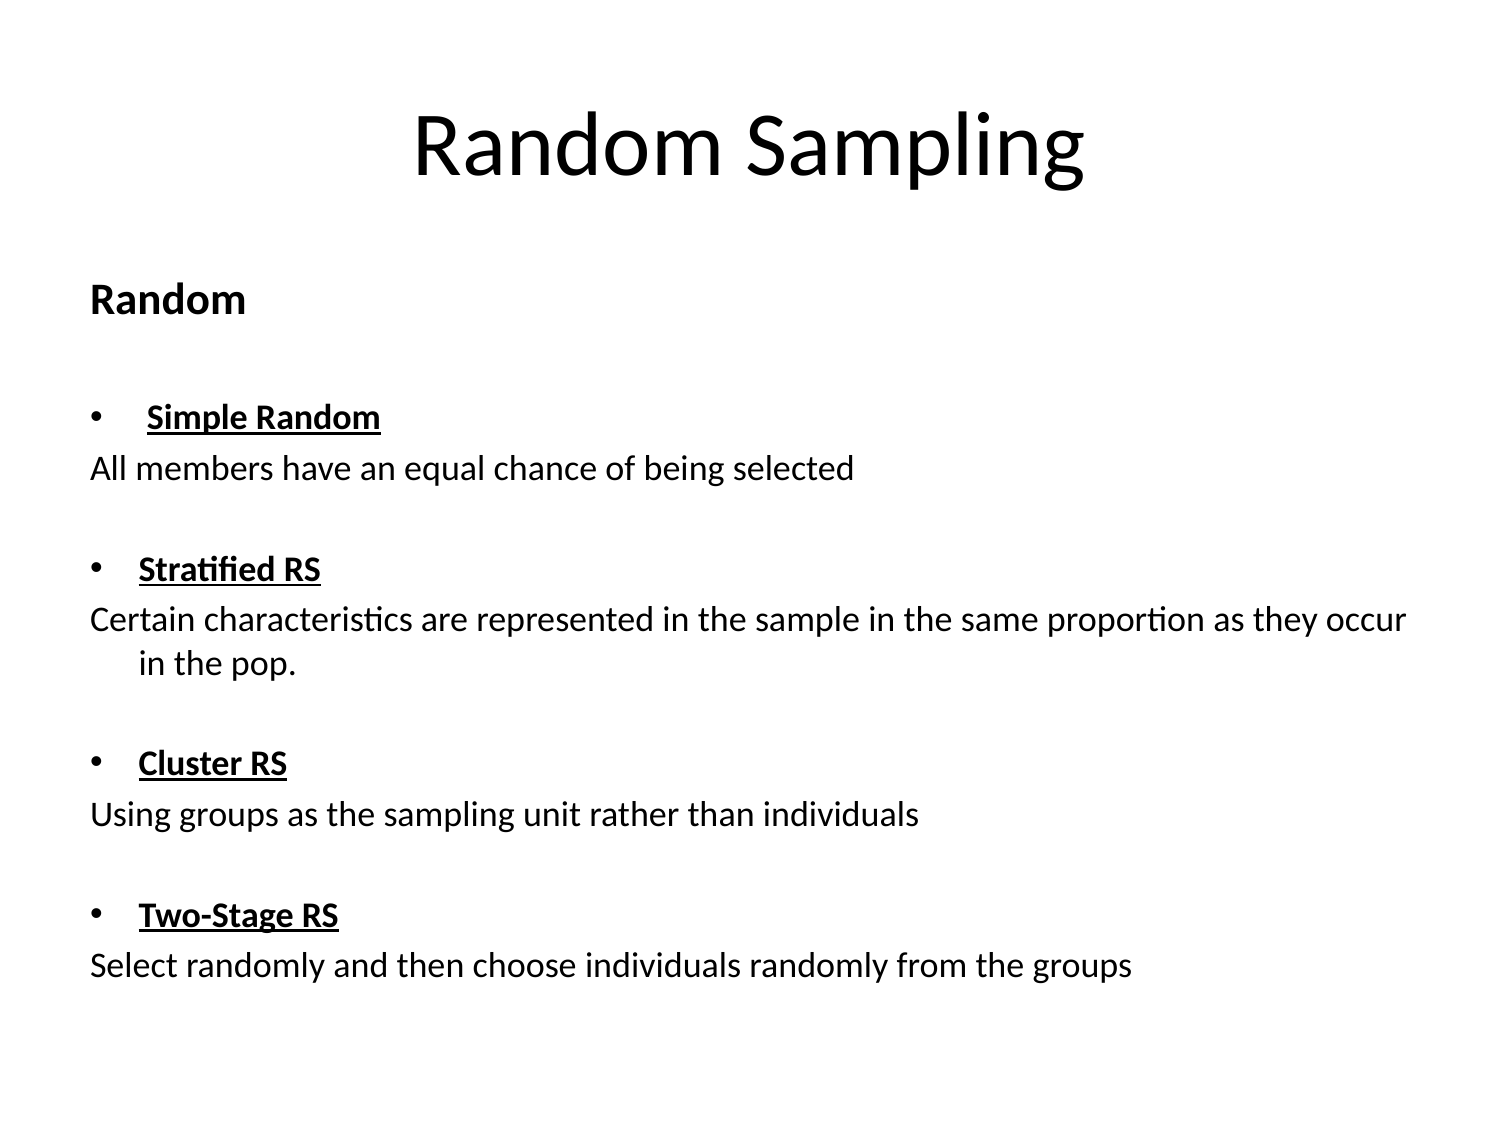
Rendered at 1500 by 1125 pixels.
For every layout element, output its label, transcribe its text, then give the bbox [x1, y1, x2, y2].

title Random Sampling [75, 45, 1425, 233]
list Random Simple Random All members have an equal chance of being selected Stratified RS Certain characteristics are represented in the sample in the same proportion as they occur in the pop. Cluster RS Using groups as the sampling unit rather than individuals Two-Stage RS Select randomly and then choose individuals randomly from the groups [75, 262, 1425, 1005]
